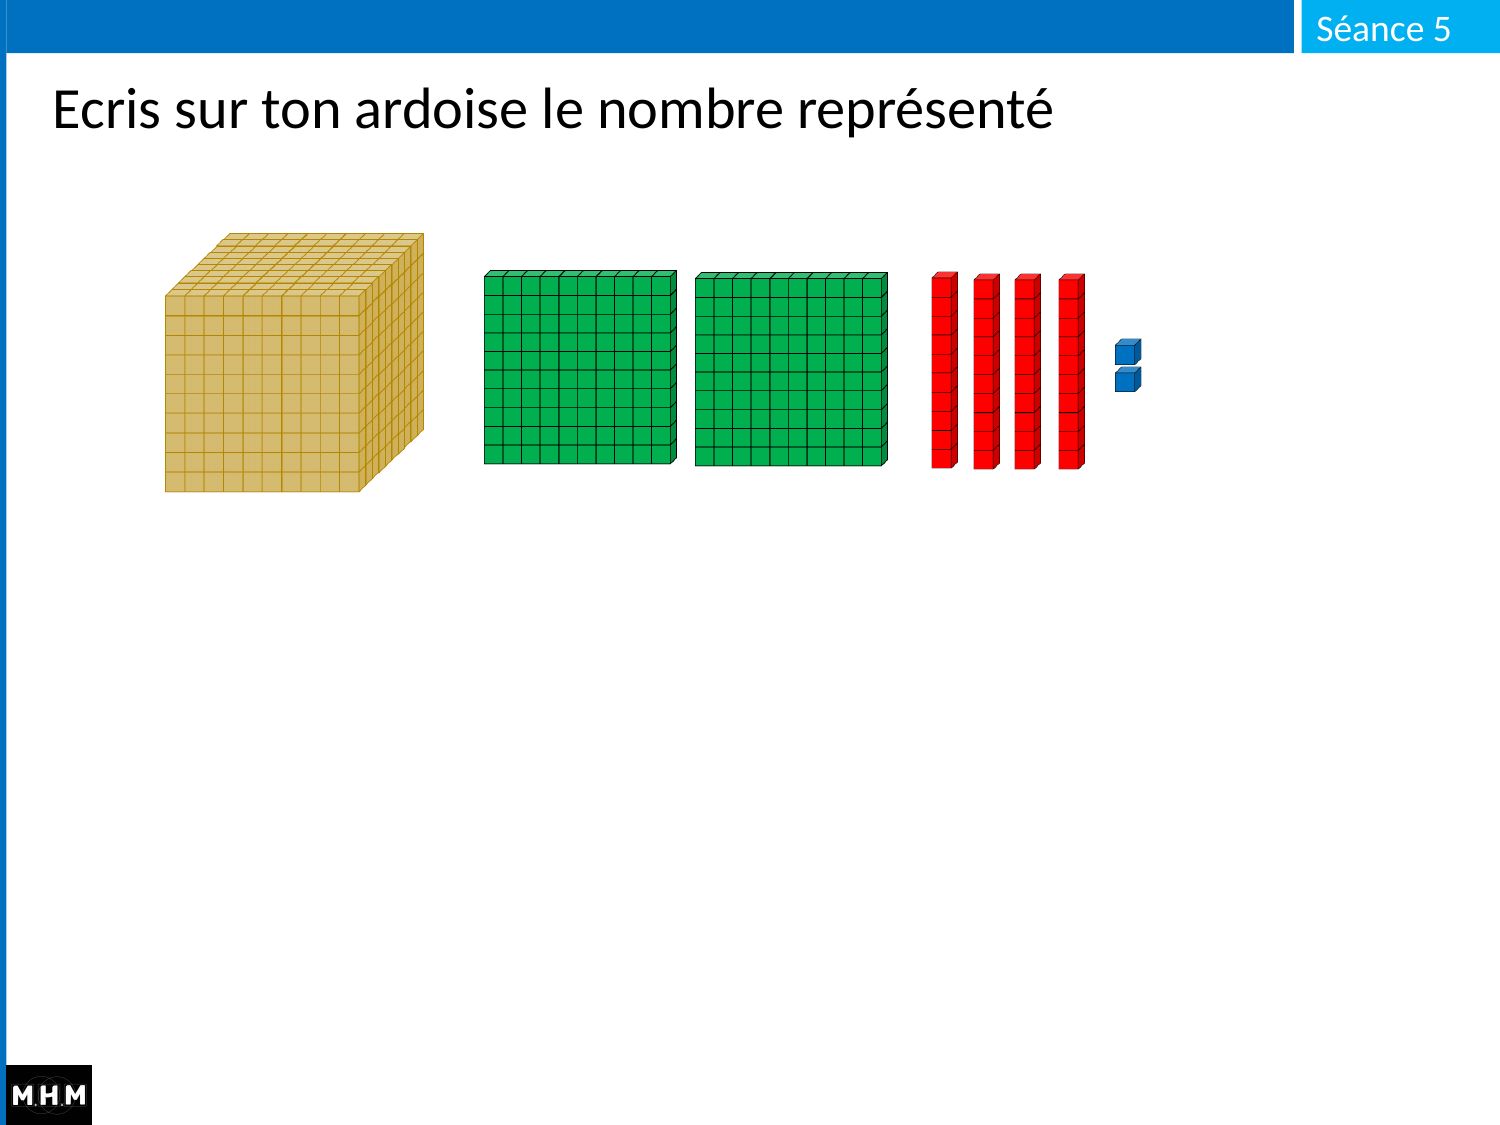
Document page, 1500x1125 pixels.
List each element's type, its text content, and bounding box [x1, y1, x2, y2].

picture [1057, 271, 1087, 472]
text_box Ecris sur ton ardoise le nombre représenté [38, 62, 1348, 148]
picture [481, 268, 678, 466]
picture [692, 269, 890, 468]
picture [972, 271, 1003, 472]
picture [1013, 271, 1043, 472]
picture [929, 270, 960, 470]
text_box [161, 231, 426, 494]
picture [1113, 337, 1143, 393]
picture [6, 1065, 92, 1125]
